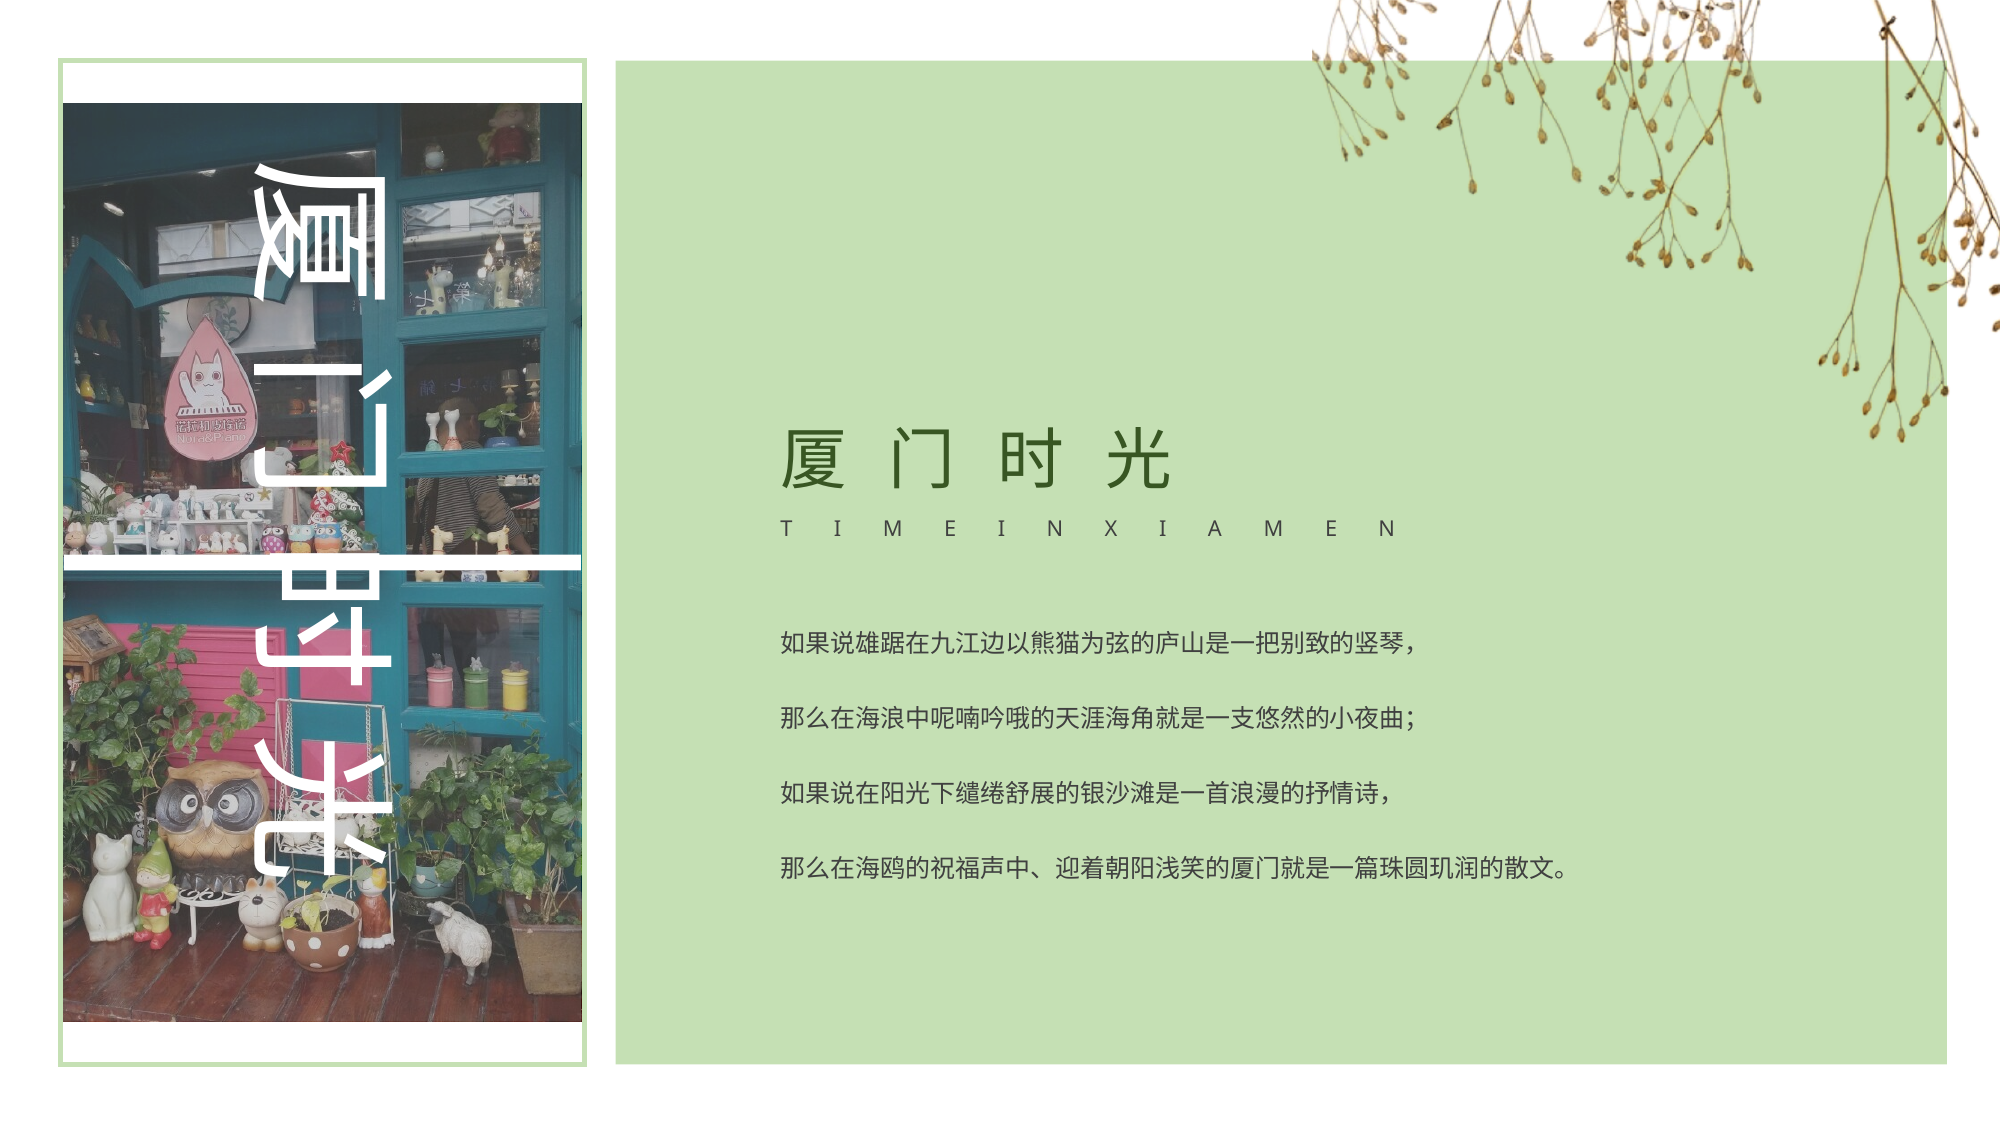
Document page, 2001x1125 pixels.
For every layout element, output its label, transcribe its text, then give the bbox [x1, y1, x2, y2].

text_box [59, 59, 585, 1065]
text_box [615, 59, 1948, 1065]
text_box TIMEINXIAMEN [765, 499, 1446, 548]
text_box 厦门时光 [765, 385, 1282, 499]
picture [63, 103, 585, 1022]
text_box 如果说雄踞在九江边以熊猫为弦的庐山是一把别致的竖琴， 那么在海浪中呢喃吟哦的天涯海角就是一支悠然的小夜曲； 如果说在阳光下缱绻舒展的银沙滩是一首浪漫的抒情诗， 那么在海鸥的祝福声中、迎着朝阳浅笑的厦门就是一篇珠圆玑润的散文。 [765, 575, 2000, 971]
picture [1313, 0, 2000, 579]
